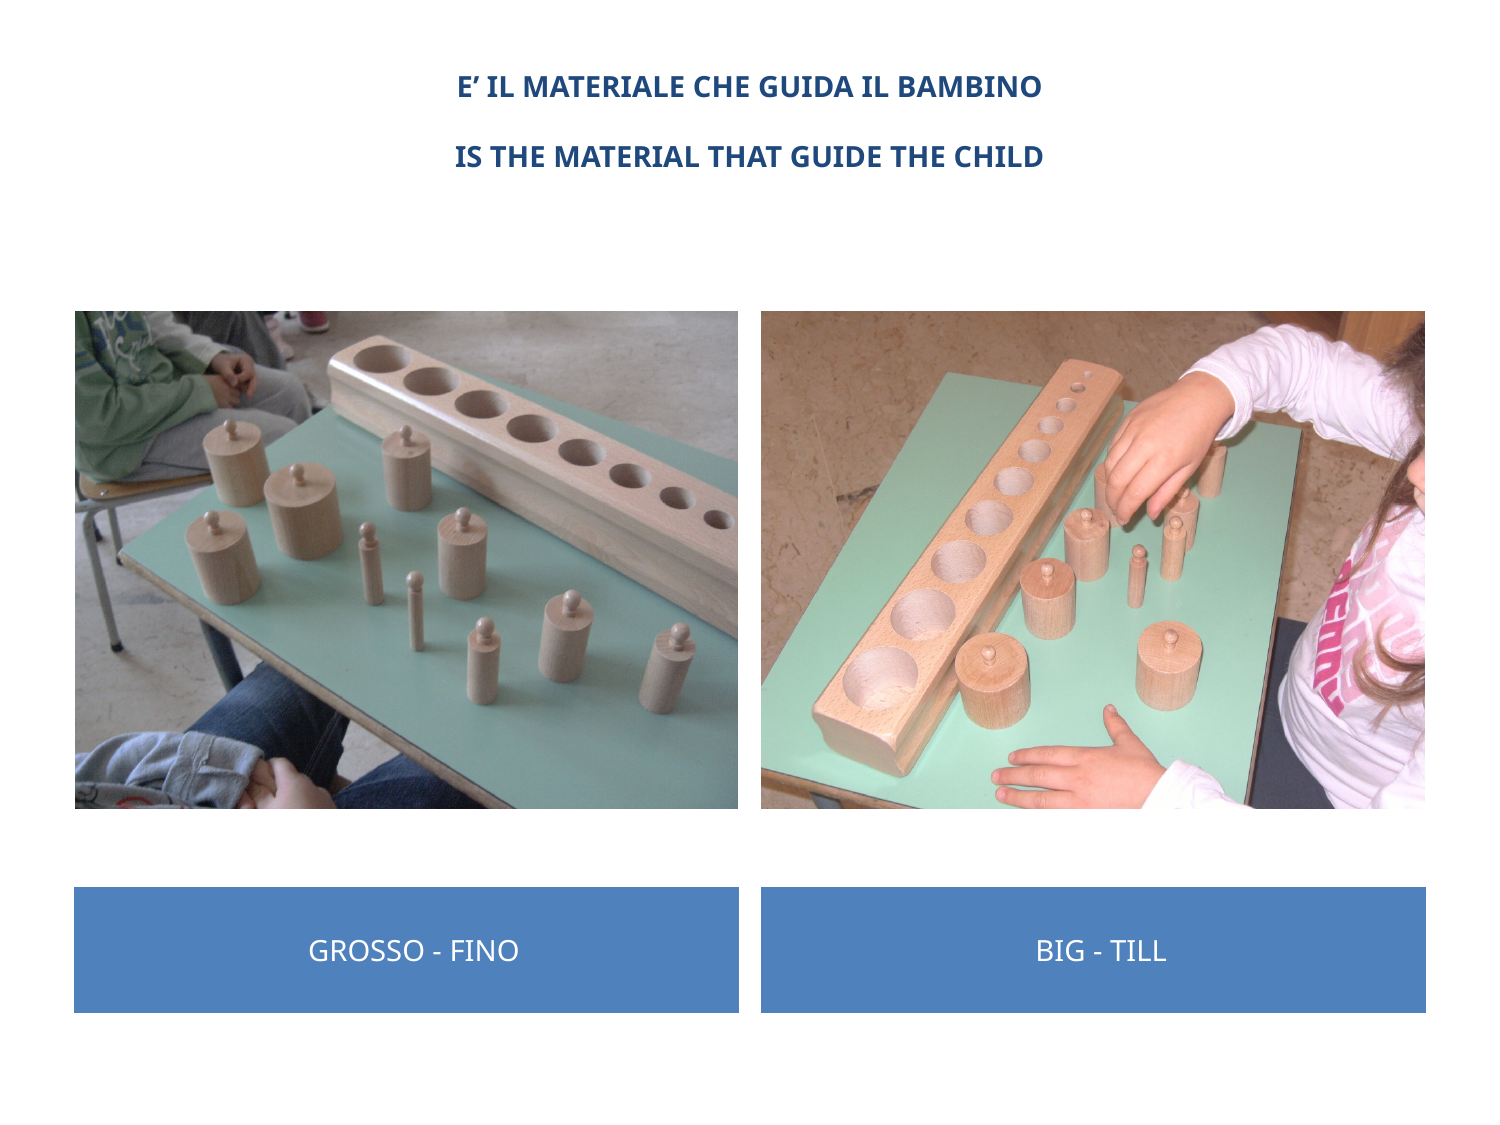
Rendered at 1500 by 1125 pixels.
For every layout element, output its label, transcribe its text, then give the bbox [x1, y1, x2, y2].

title E’ IL MATERIALE CHE GUIDA IL BAMBINO IS THE MATERIAL THAT GUIDE THE CHILD [75, 44, 1425, 233]
list GROSSO - FINO [74, 887, 739, 1013]
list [761, 311, 1426, 810]
list BIG - TILL [761, 887, 1426, 1013]
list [74, 311, 738, 810]
